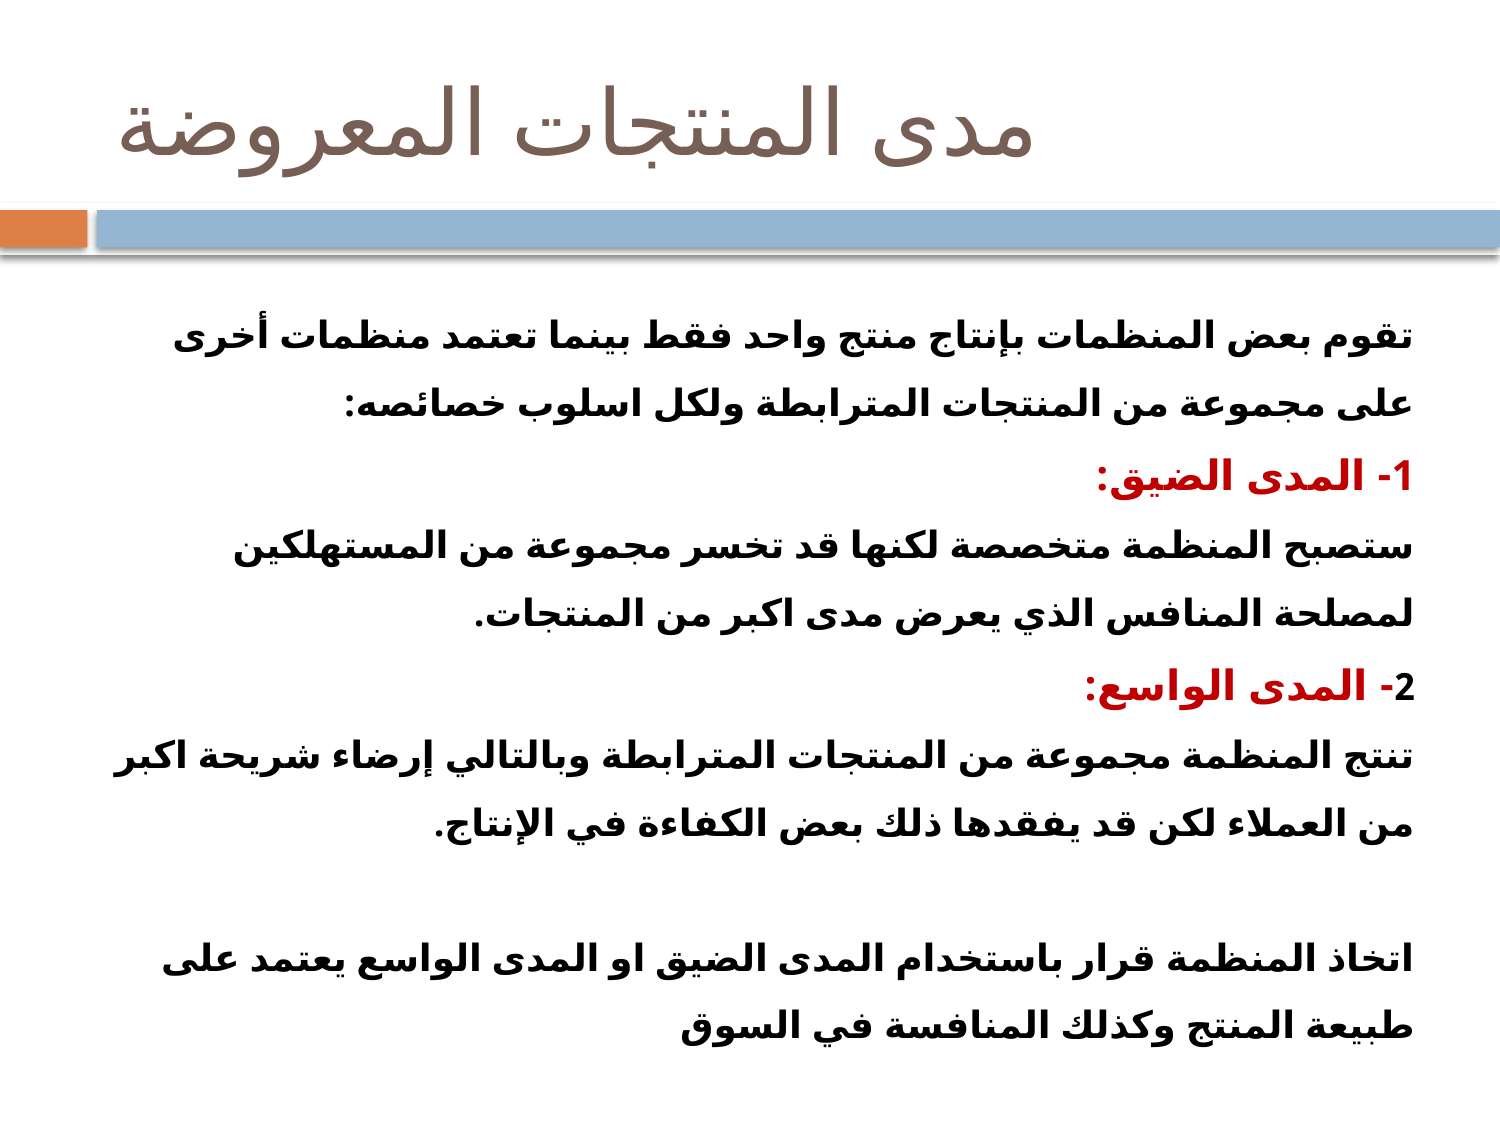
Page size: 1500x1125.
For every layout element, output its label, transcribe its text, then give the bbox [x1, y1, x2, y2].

title مدى المنتجات المعروضة [100, 37, 1438, 200]
text_box تقوم بعض المنظمات بإنتاج منتج واحد فقط بينما تعتمد منظمات أخرى على مجموعة من المنتجات المترابطة ولكل اسلوب خصائصه: 1- المدى الضيق: ستصبح المنظمة متخصصة لكنها قد تخسر مجموعة من المستهلكين لمصلحة المنافس الذي يعرض مدى اكبر من المنتجات. 2- المدى الواسع: تنتج المنظمة مجموعة من المنتجات المترابطة وبالتالي إرضاء شريحة اكبر من العملاء لكن قد يفقدها ذلك بعض الكفاءة في الإنتاج. اتخاذ المنظمة قرار باستخدام المدى الضيق او المدى الواسع يعتمد على طبيعة المنتج وكذلك المنافسة في السوق [70, 281, 1430, 1054]
